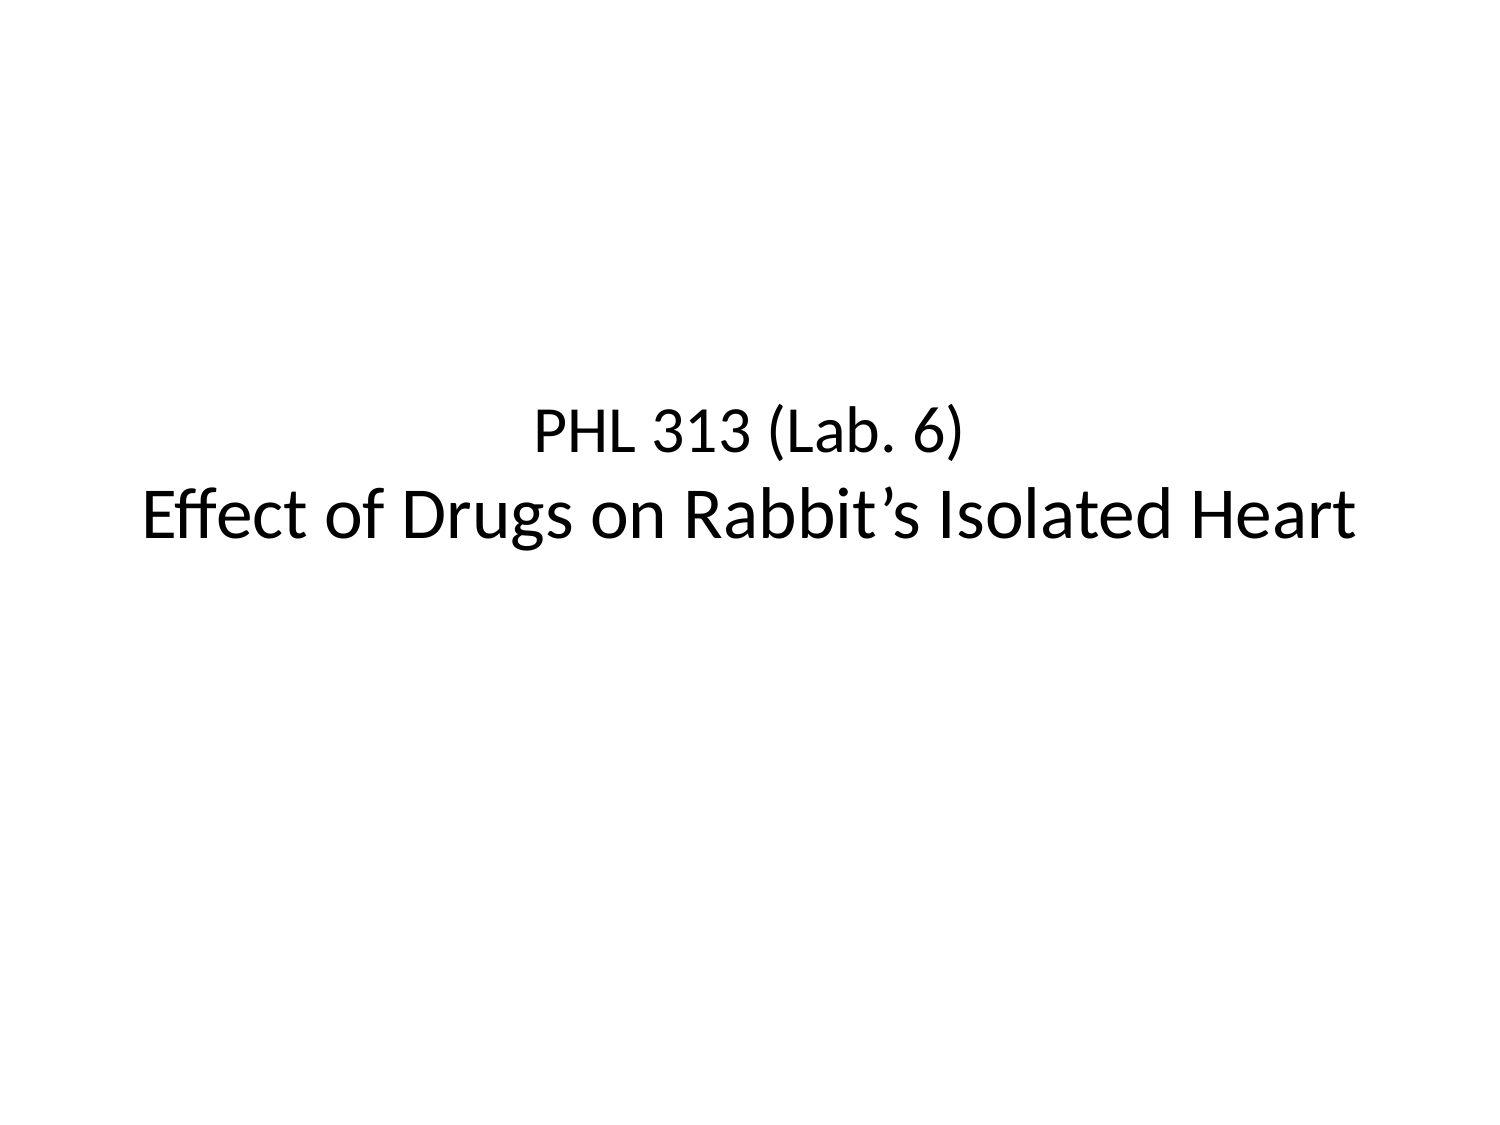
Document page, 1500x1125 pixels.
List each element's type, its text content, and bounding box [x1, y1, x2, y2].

title PHL 313 (Lab. 6) Effect of Drugs on Rabbit’s Isolated Heart [112, 349, 1388, 591]
